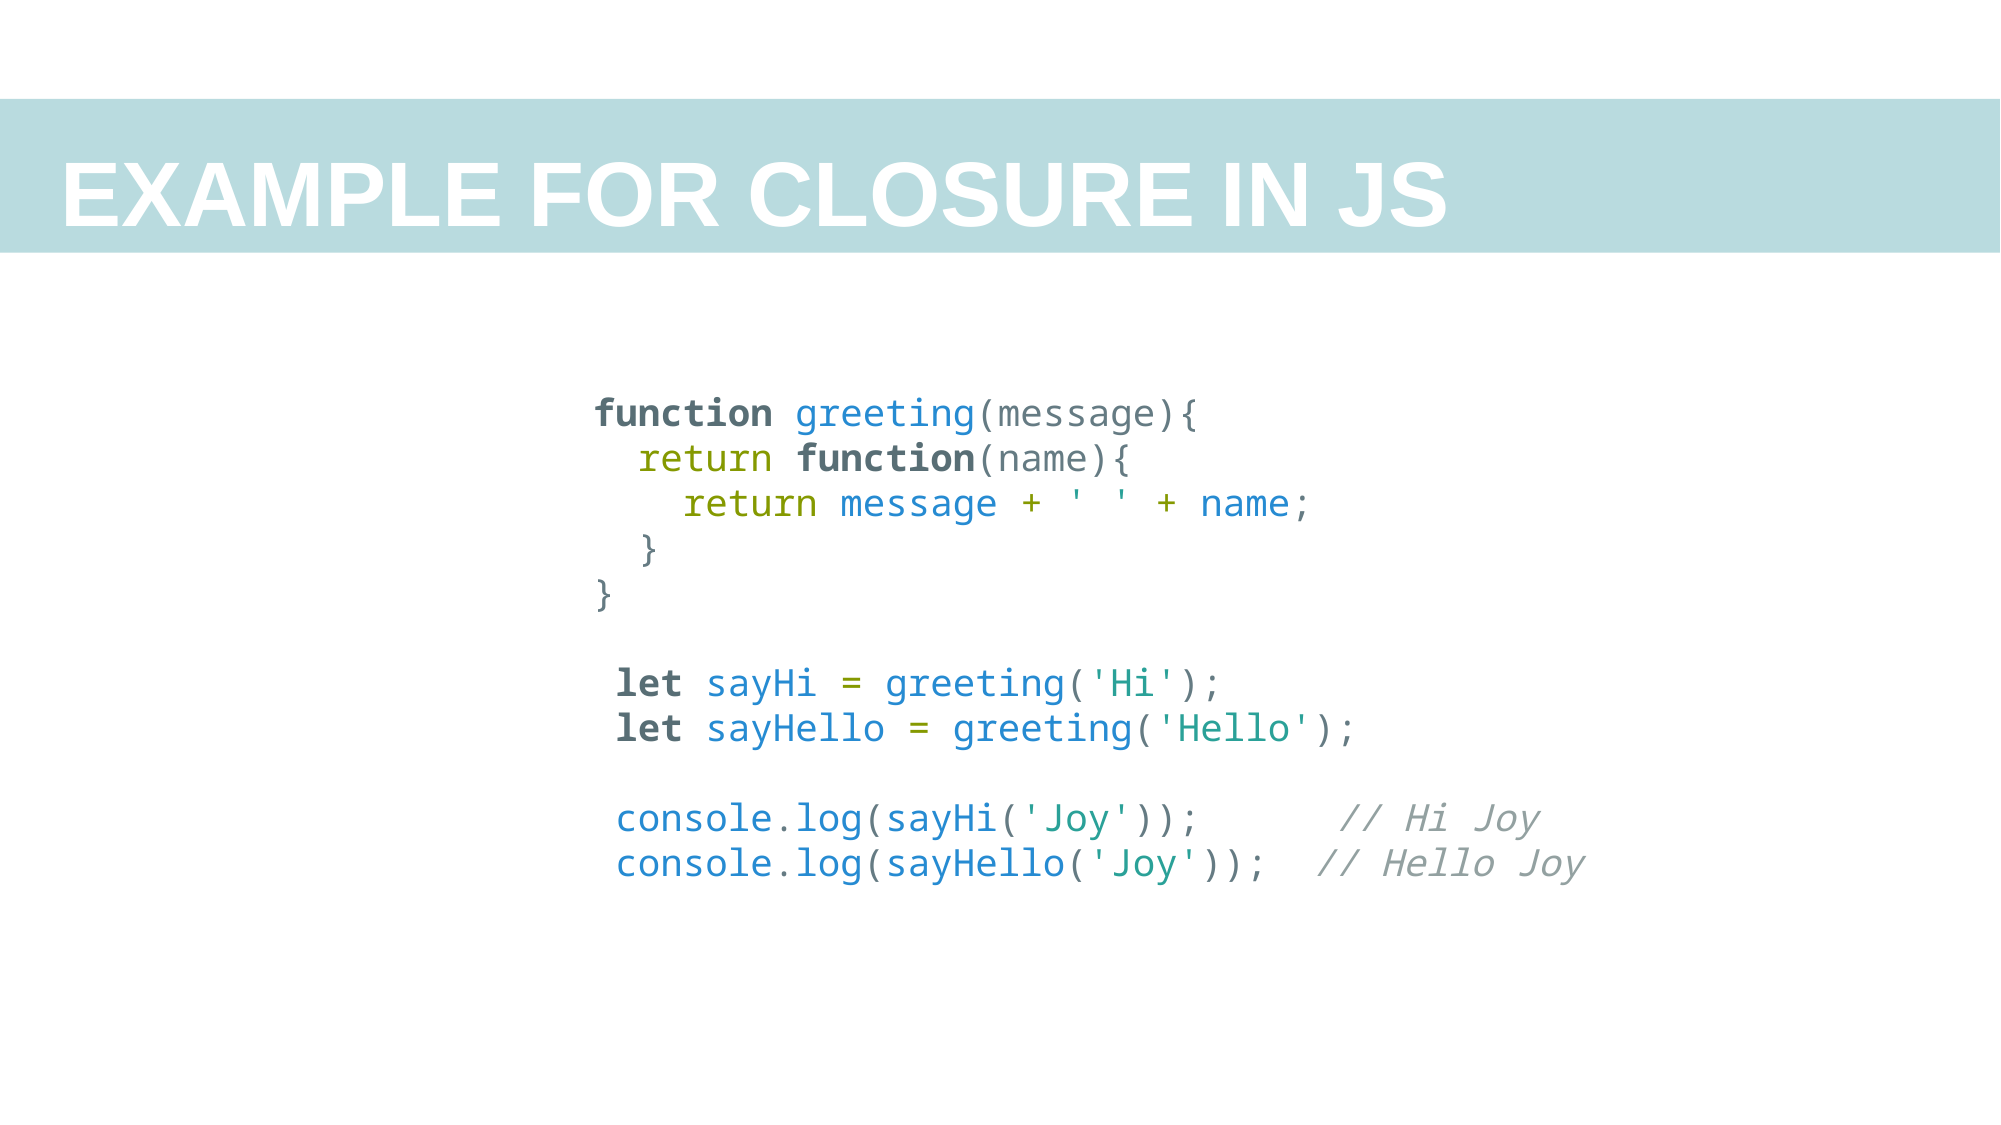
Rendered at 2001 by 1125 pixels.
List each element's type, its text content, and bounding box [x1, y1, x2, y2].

text_box EXAMPLE FOR CLOSURE IN JS [45, 127, 1955, 252]
text_box [0, 98, 2000, 254]
text_box function greeting(message){ return function(name){ return message + ' ' + name; } } let sayHi = greeting('Hi'); let sayHello = greeting('Hello'); console.log(sayHi('Joy')); // Hi Joy console.log(sayHello('Joy')); // Hello Joy [578, 337, 1625, 982]
